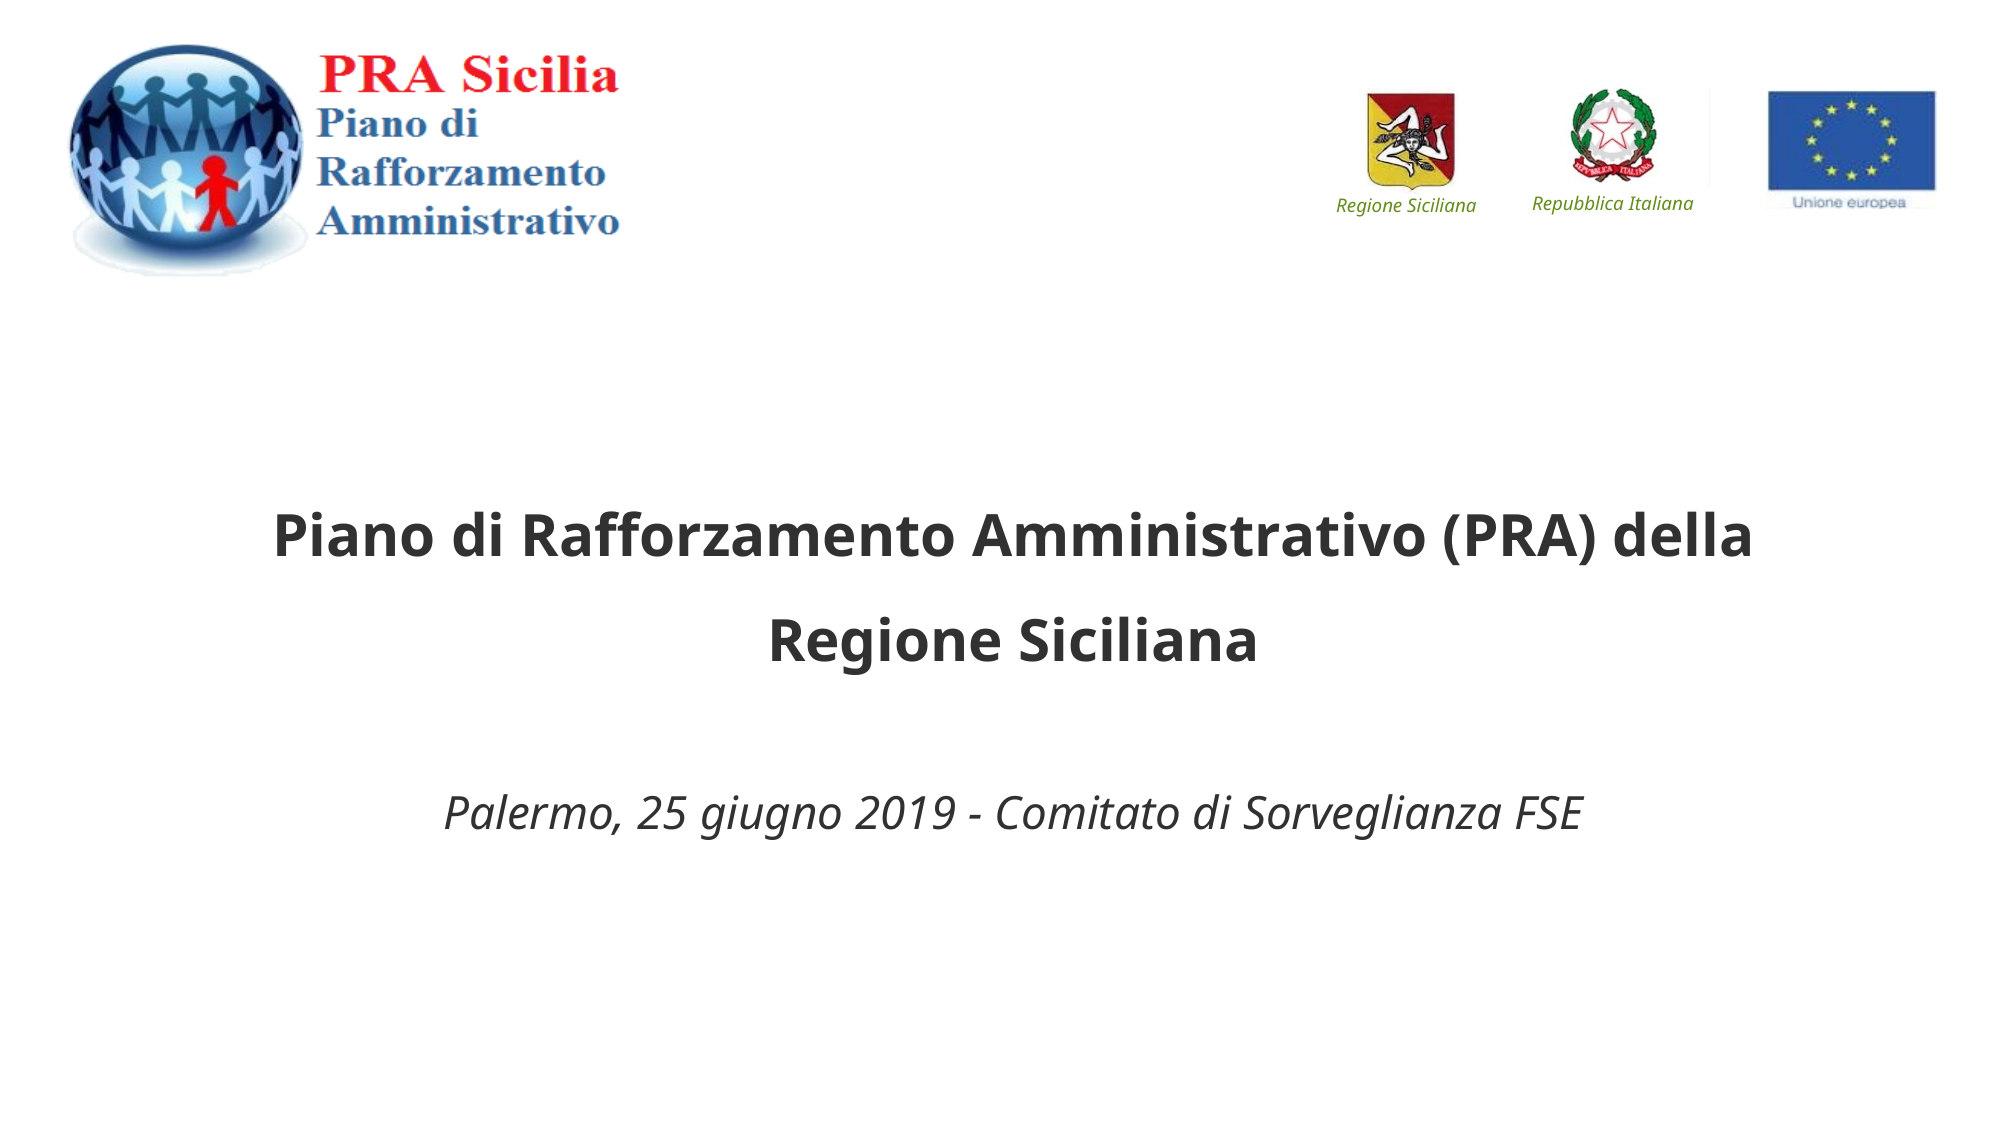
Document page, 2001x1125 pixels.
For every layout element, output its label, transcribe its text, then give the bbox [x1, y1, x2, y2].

picture [1359, 88, 1459, 194]
picture [51, 33, 641, 286]
picture [1767, 90, 1937, 209]
picture [1525, 72, 1710, 196]
text_box Piano di Rafforzamento Amministrativo (PRA) della Regione Siciliana Palermo, 25 giugno 2019 - Comitato di Sorveglianza FSE [225, 463, 1802, 839]
